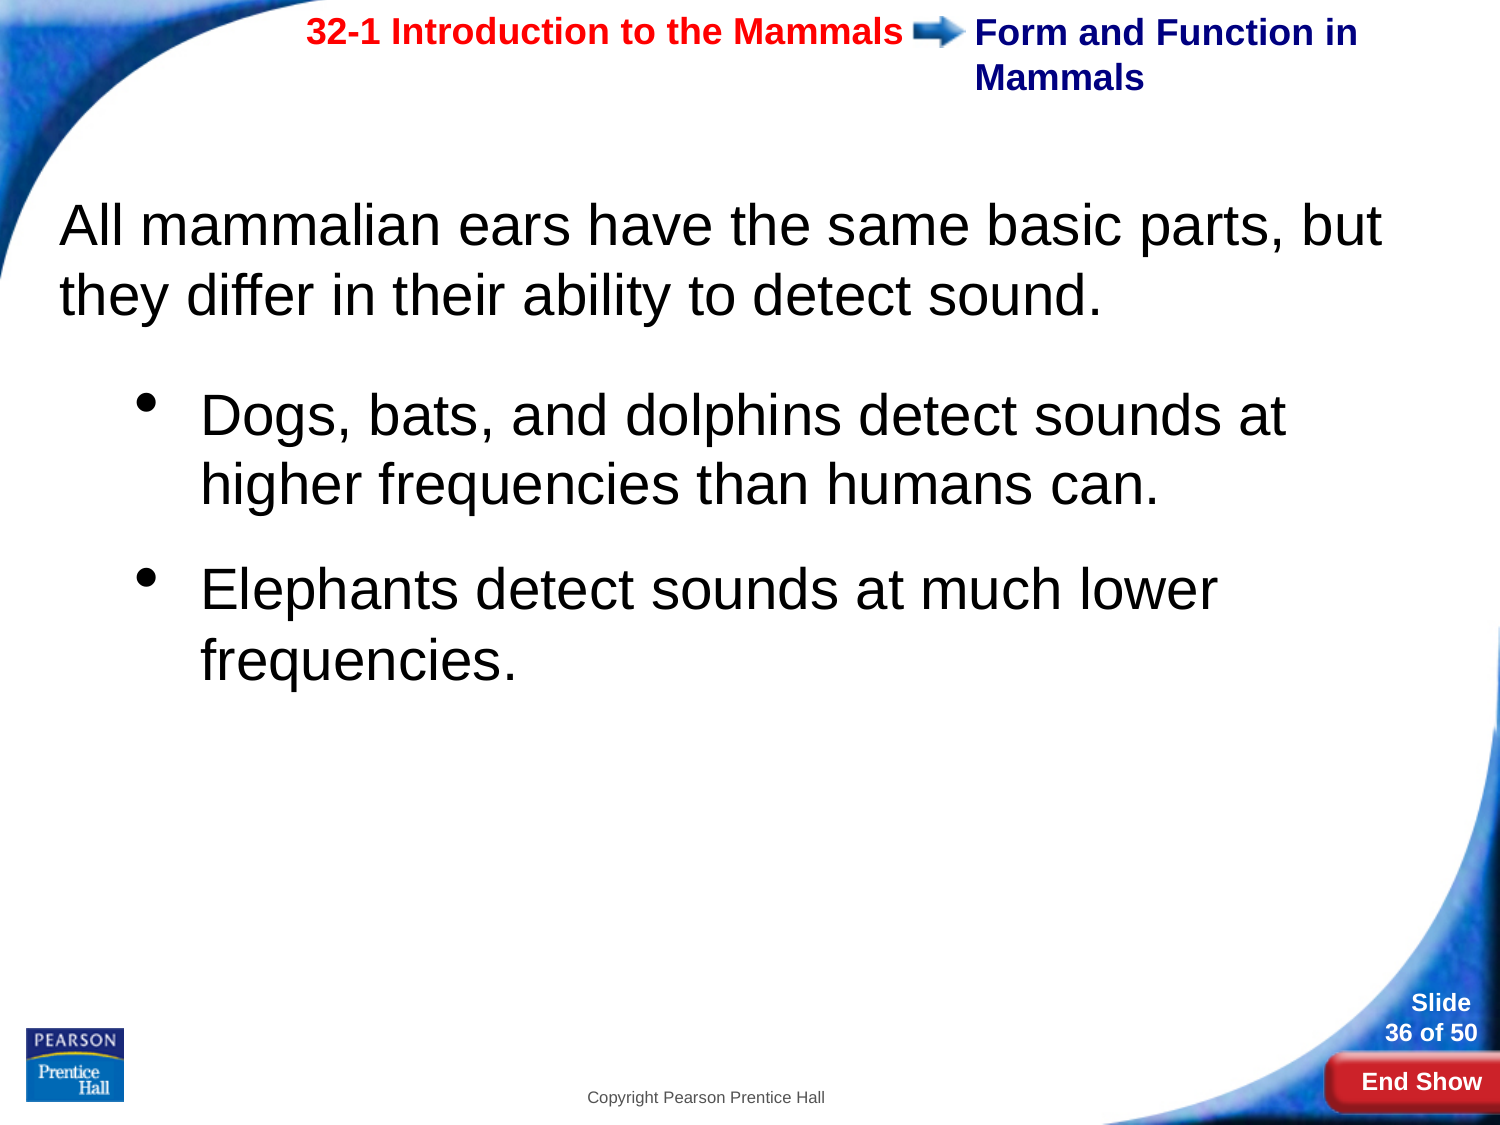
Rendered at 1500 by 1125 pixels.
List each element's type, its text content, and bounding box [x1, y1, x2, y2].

list All mammalian ears have the same basic parts, but they differ in their ability to detect sound. Dogs, bats, and dolphins detect sounds at higher frequencies than humans can. Elephants detect sounds at much lower frequencies. [44, 179, 1463, 976]
footer Copyright Pearson Prentice Hall [468, 1078, 945, 1105]
title Form and Function in Mammals [959, 0, 1500, 76]
picture [0, 0, 1500, 1125]
